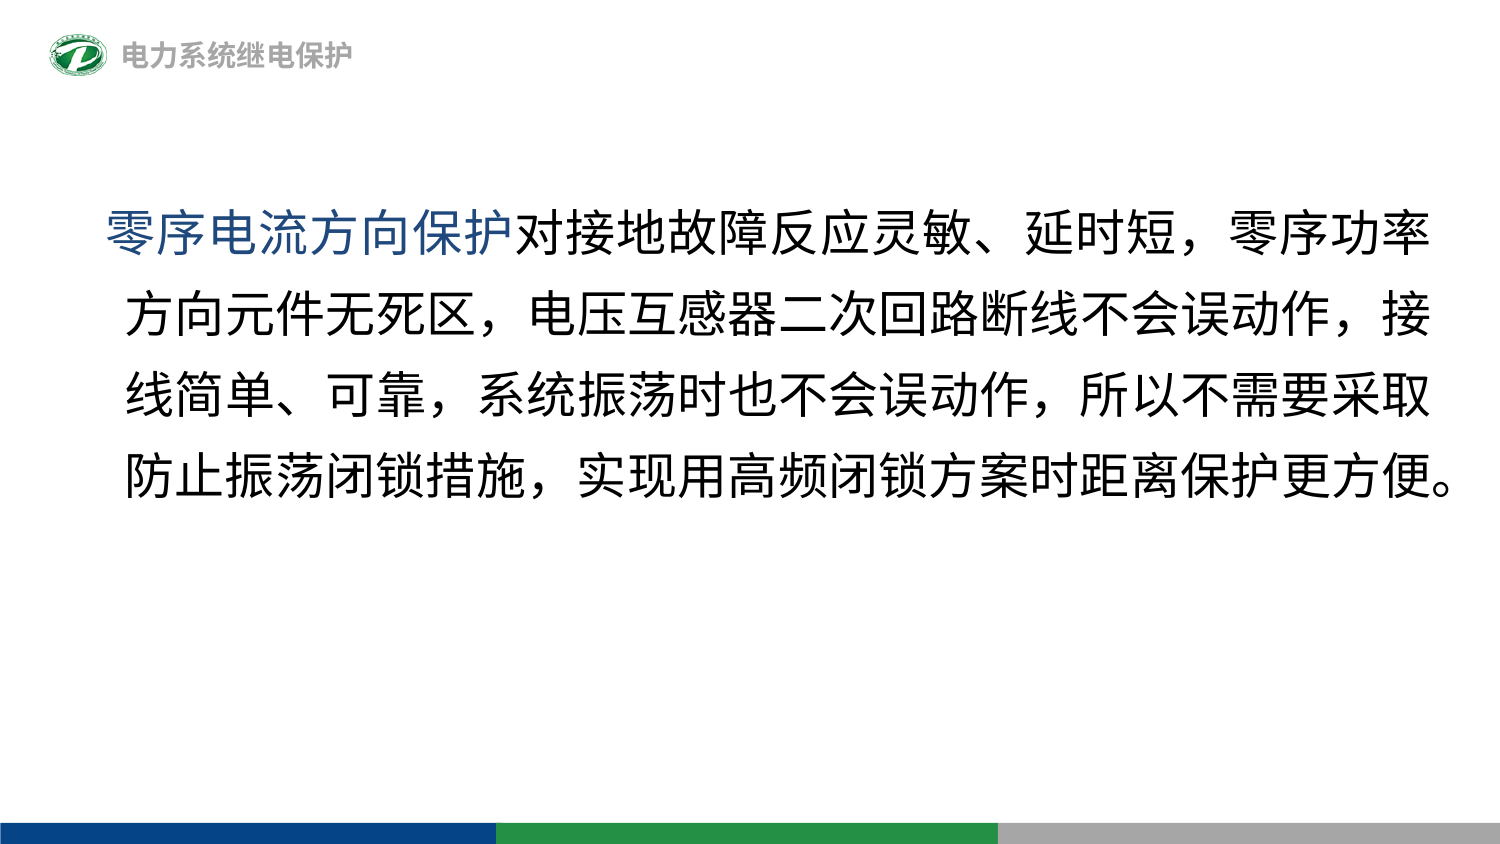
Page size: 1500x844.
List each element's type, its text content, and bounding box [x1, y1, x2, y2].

text_box [0, 821, 494, 844]
text_box [996, 821, 1500, 844]
text_box 电力系统继电保护 [122, 29, 384, 80]
list 零序电流方向保护对接地故障反应灵敏、延时短，零序功率方向元件无死区，电压互感器二次回路断线不会误动作，接线简单、可靠，系统振荡时也不会误动作，所以不需要采取防止振荡闭锁措施，实现用高频闭锁方案时距离保护更方便。 [53, 102, 1447, 788]
picture [41, 19, 118, 91]
text_box [494, 821, 996, 844]
